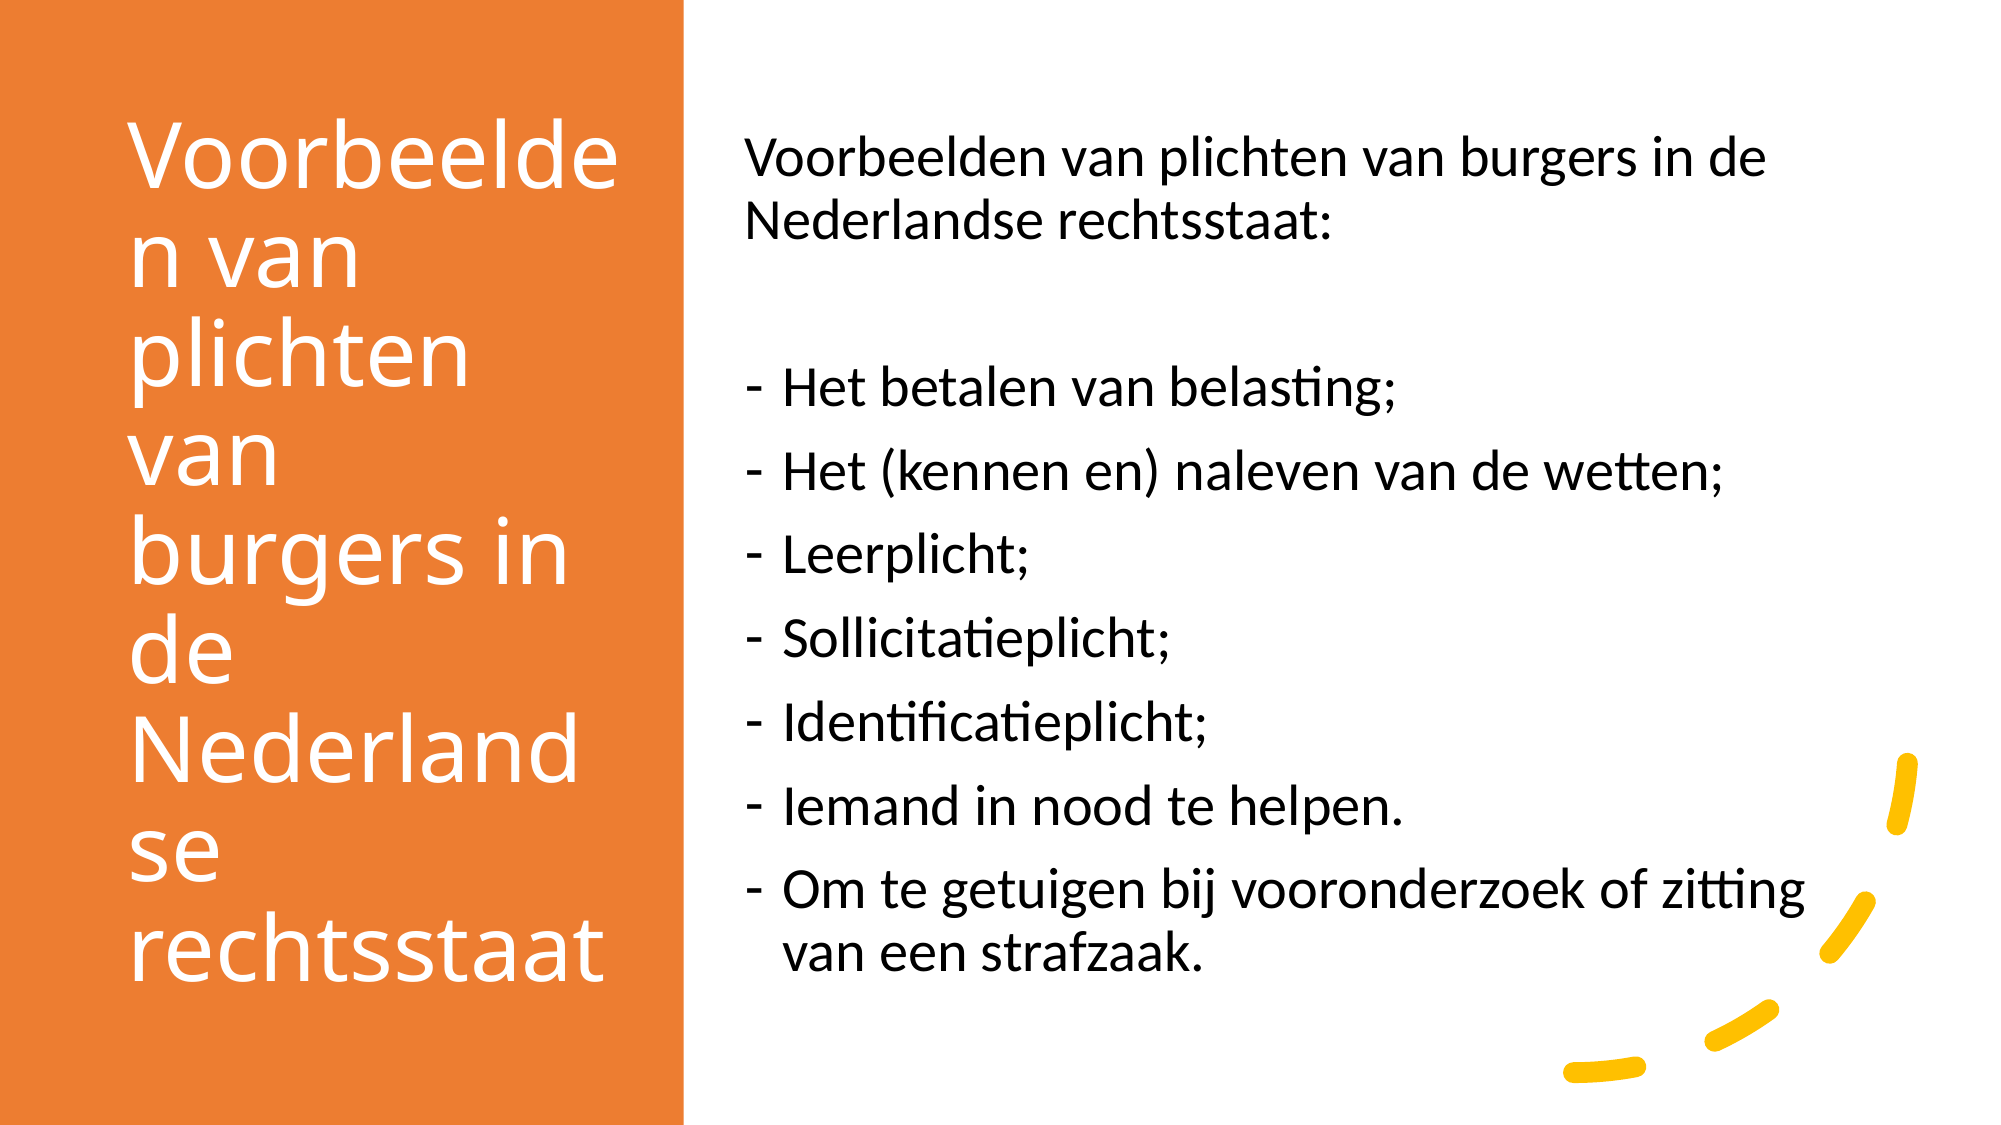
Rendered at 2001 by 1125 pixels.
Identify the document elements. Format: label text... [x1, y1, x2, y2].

title Voorbeelden van plichten van burgers in de Nederlandse rechtsstaat [112, 97, 638, 1014]
text_box [685, 0, 2000, 1125]
text_box [1572, 1014, 1764, 1074]
text_box [0, 0, 685, 1125]
list Voorbeelden van plichten van burgers in de Nederlandse rechtsstaat: Het betalen van belasting; Het (kennen en) naleven van de wetten; Leerplicht; Sollicitatieplicht; Identificatieplicht; Iemand in nood te helpen. Om te getuigen bij vooronderzoek of zitting van een strafzaak. [729, 97, 1863, 1014]
text_box [1863, 737, 1909, 907]
